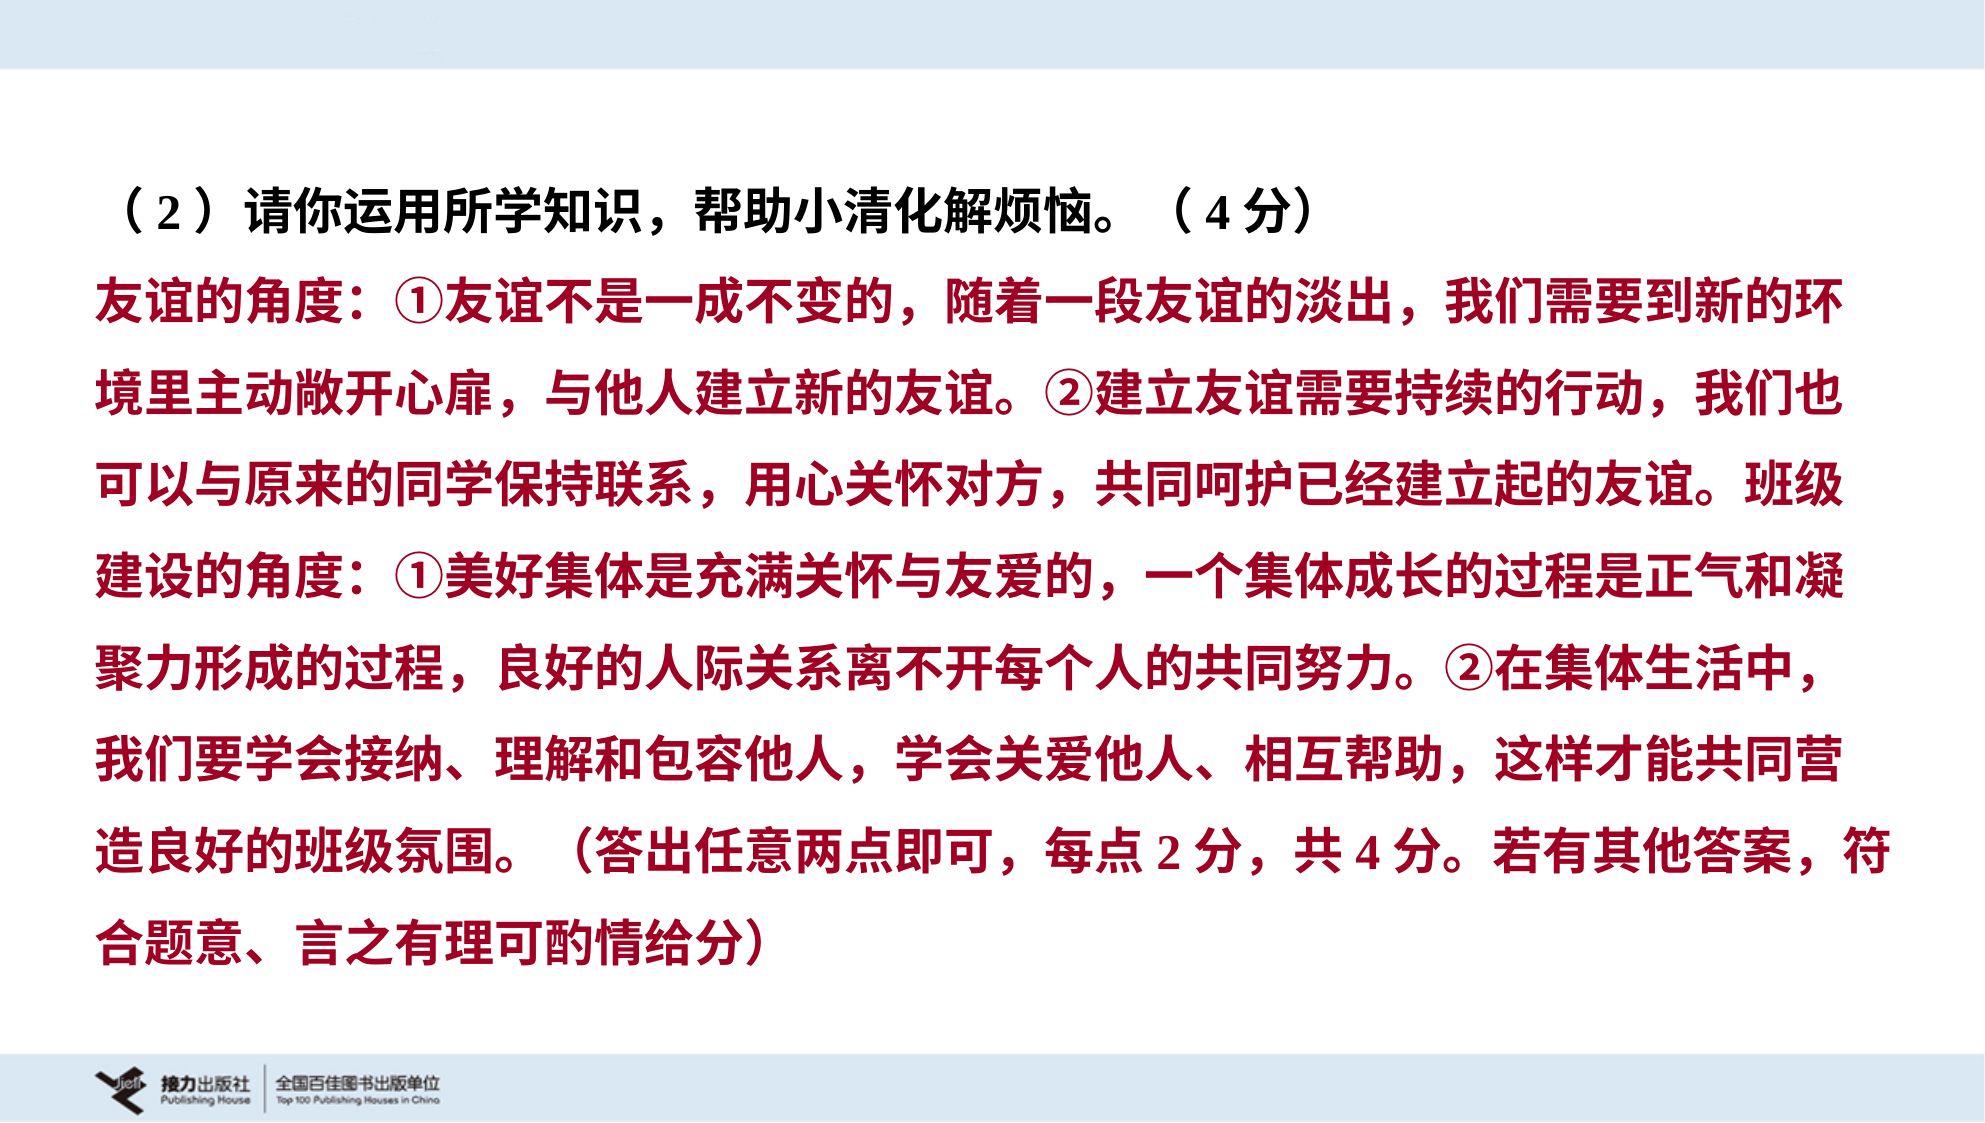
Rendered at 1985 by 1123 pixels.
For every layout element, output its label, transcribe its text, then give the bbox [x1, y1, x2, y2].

text_box （2）请你运用所学知识，帮助小清化解烦恼。（4分） [94, 152, 1892, 237]
picture [0, 0, 1985, 1122]
text_box 友谊的角度：①友谊不是一成不变的，随着一段友谊的淡出，我们需要到新的环 境里主动敞开心扉，与他人建立新的友谊。②建立友谊需要持续的行动，我们也 可以与原来的同学保持联系，用心关怀对方，共同呵护已经建立起的友谊。班级 建设的角度：①美好集体是充满关怀与友爱的，一个集体成长的过程是正气和凝 聚力形成的过程，良好的人际关系离不开每个人的共同努力。②在集体生活中， 我们要学会接纳、理解和包容他人，学会关爱他人、相互帮助，这样才能共同营 造良好的班级氛围。（答出任意两点即可，每点2分，共4分。若有其他答案，符 合题意、言之有理可酌情给分） [94, 237, 1892, 972]
